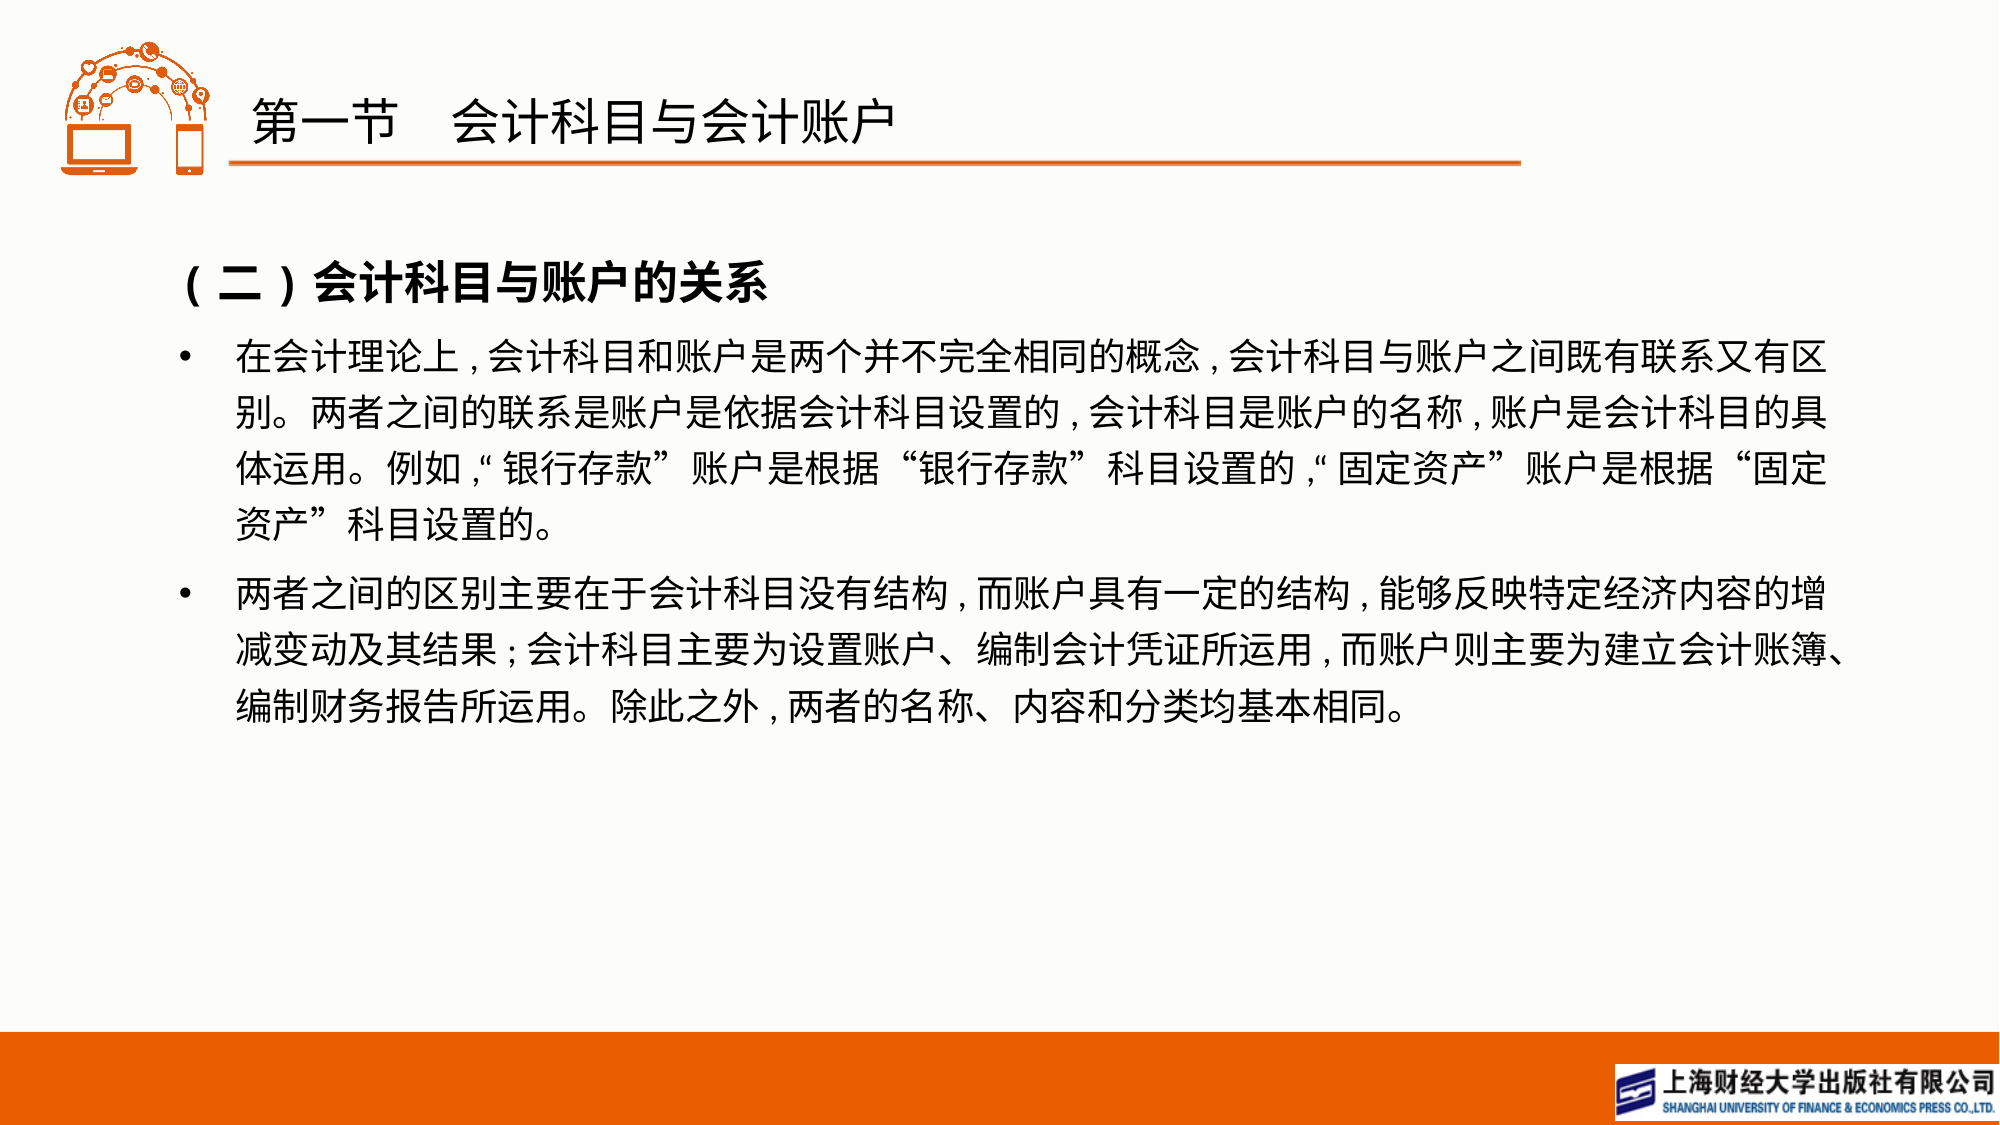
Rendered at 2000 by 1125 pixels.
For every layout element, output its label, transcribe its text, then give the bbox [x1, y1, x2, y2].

list (二)会计科目与账户的关系 在会计理论上,会计科目和账户是两个并不完全相同的概念,会计科目与账户之间既有联系又有区别。两者之间的联系是账户是依据会计科目设置的,会计科目是账户的名称,账户是会计科目的具体运用。例如,“银行存款”账户是根据“银行存款”科目设置的,“固定资产”账户是根据“固定资产”科目设置的。 两者之间的区别主要在于会计科目没有结构,而账户具有一定的结构,能够反映特定经济内容的增减变动及其结果;会计科目主要为设置账户、编制会计凭证所运用,而账户则主要为建立会计账簿、编制财务报告所运用。除此之外,两者的名称、内容和分类均基本相同。 [163, 227, 1844, 1049]
picture [0, 0, 2000, 1125]
title 第一节 会计科目与会计账户 [235, 82, 1605, 189]
